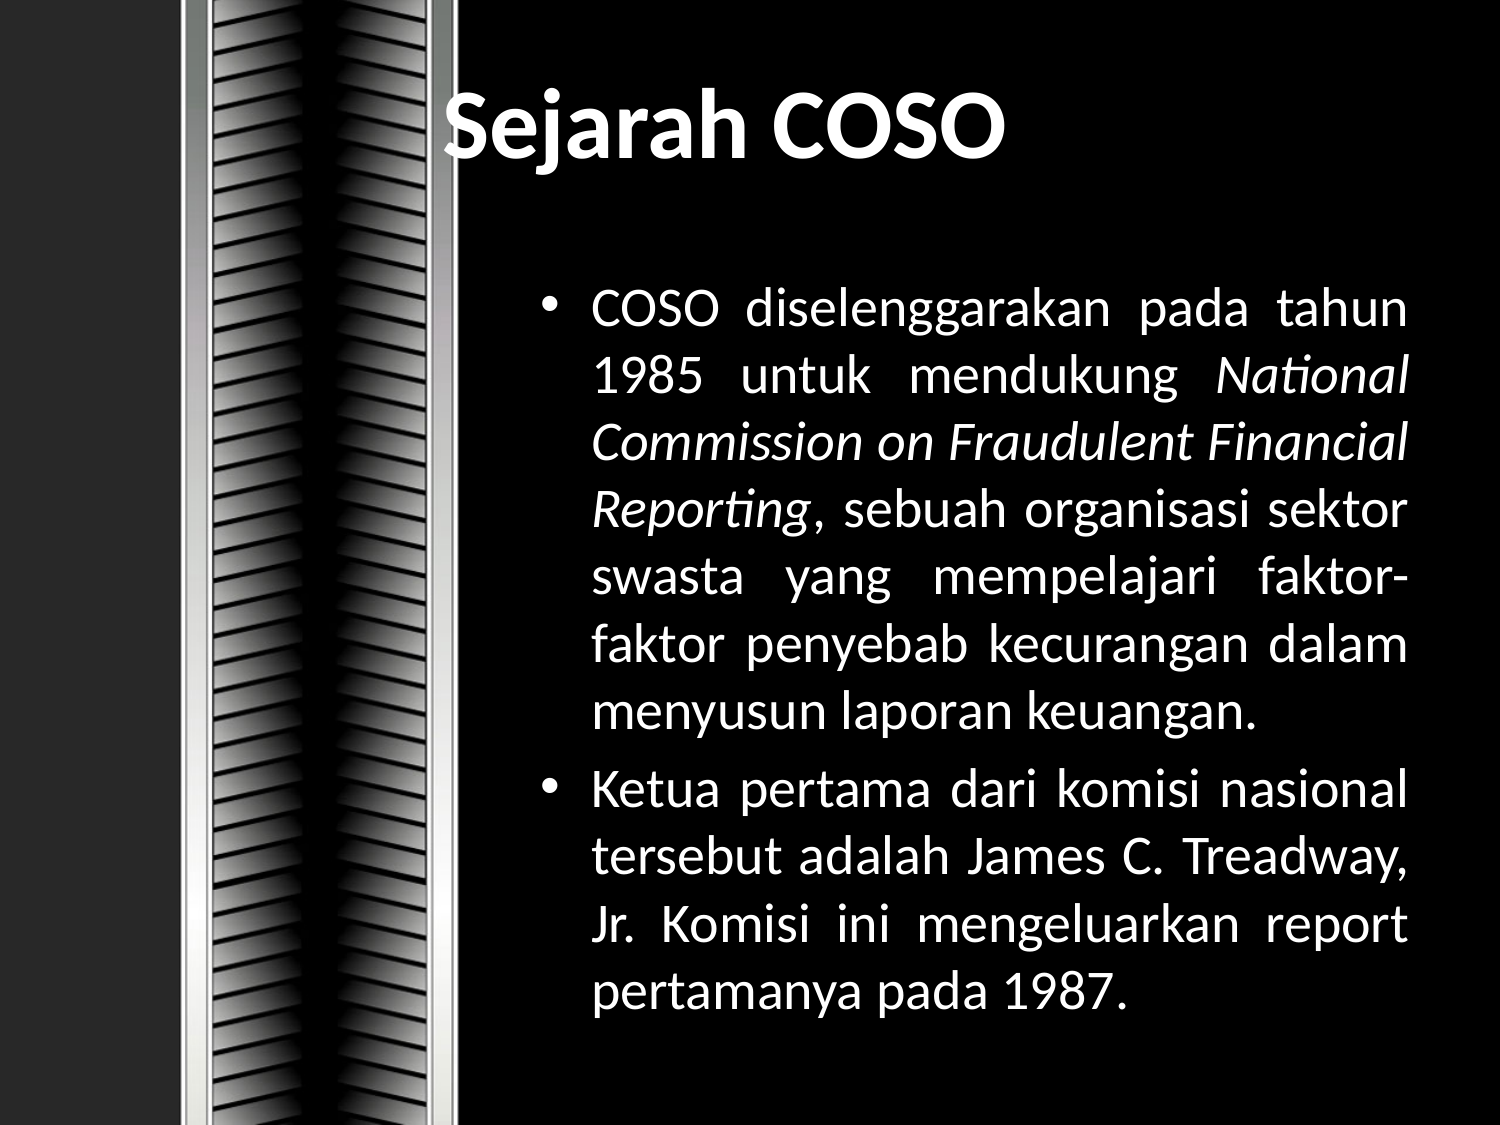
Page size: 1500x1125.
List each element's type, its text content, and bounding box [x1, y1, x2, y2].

title Sejarah COSO [50, 24, 1400, 213]
picture [0, 0, 1500, 1125]
list COSO diselenggarakan pada tahun 1985 untuk mendukung National Commission on Fraudulent Financial Reporting, sebuah organisasi sektor swasta yang mempelajari faktor-faktor penyebab kecurangan dalam menyusun laporan keuangan. Ketua pertama dari komisi nasional tersebut adalah James C. Treadway, Jr. Komisi ini mengeluarkan report pertamanya pada 1987. [525, 262, 1425, 1100]
